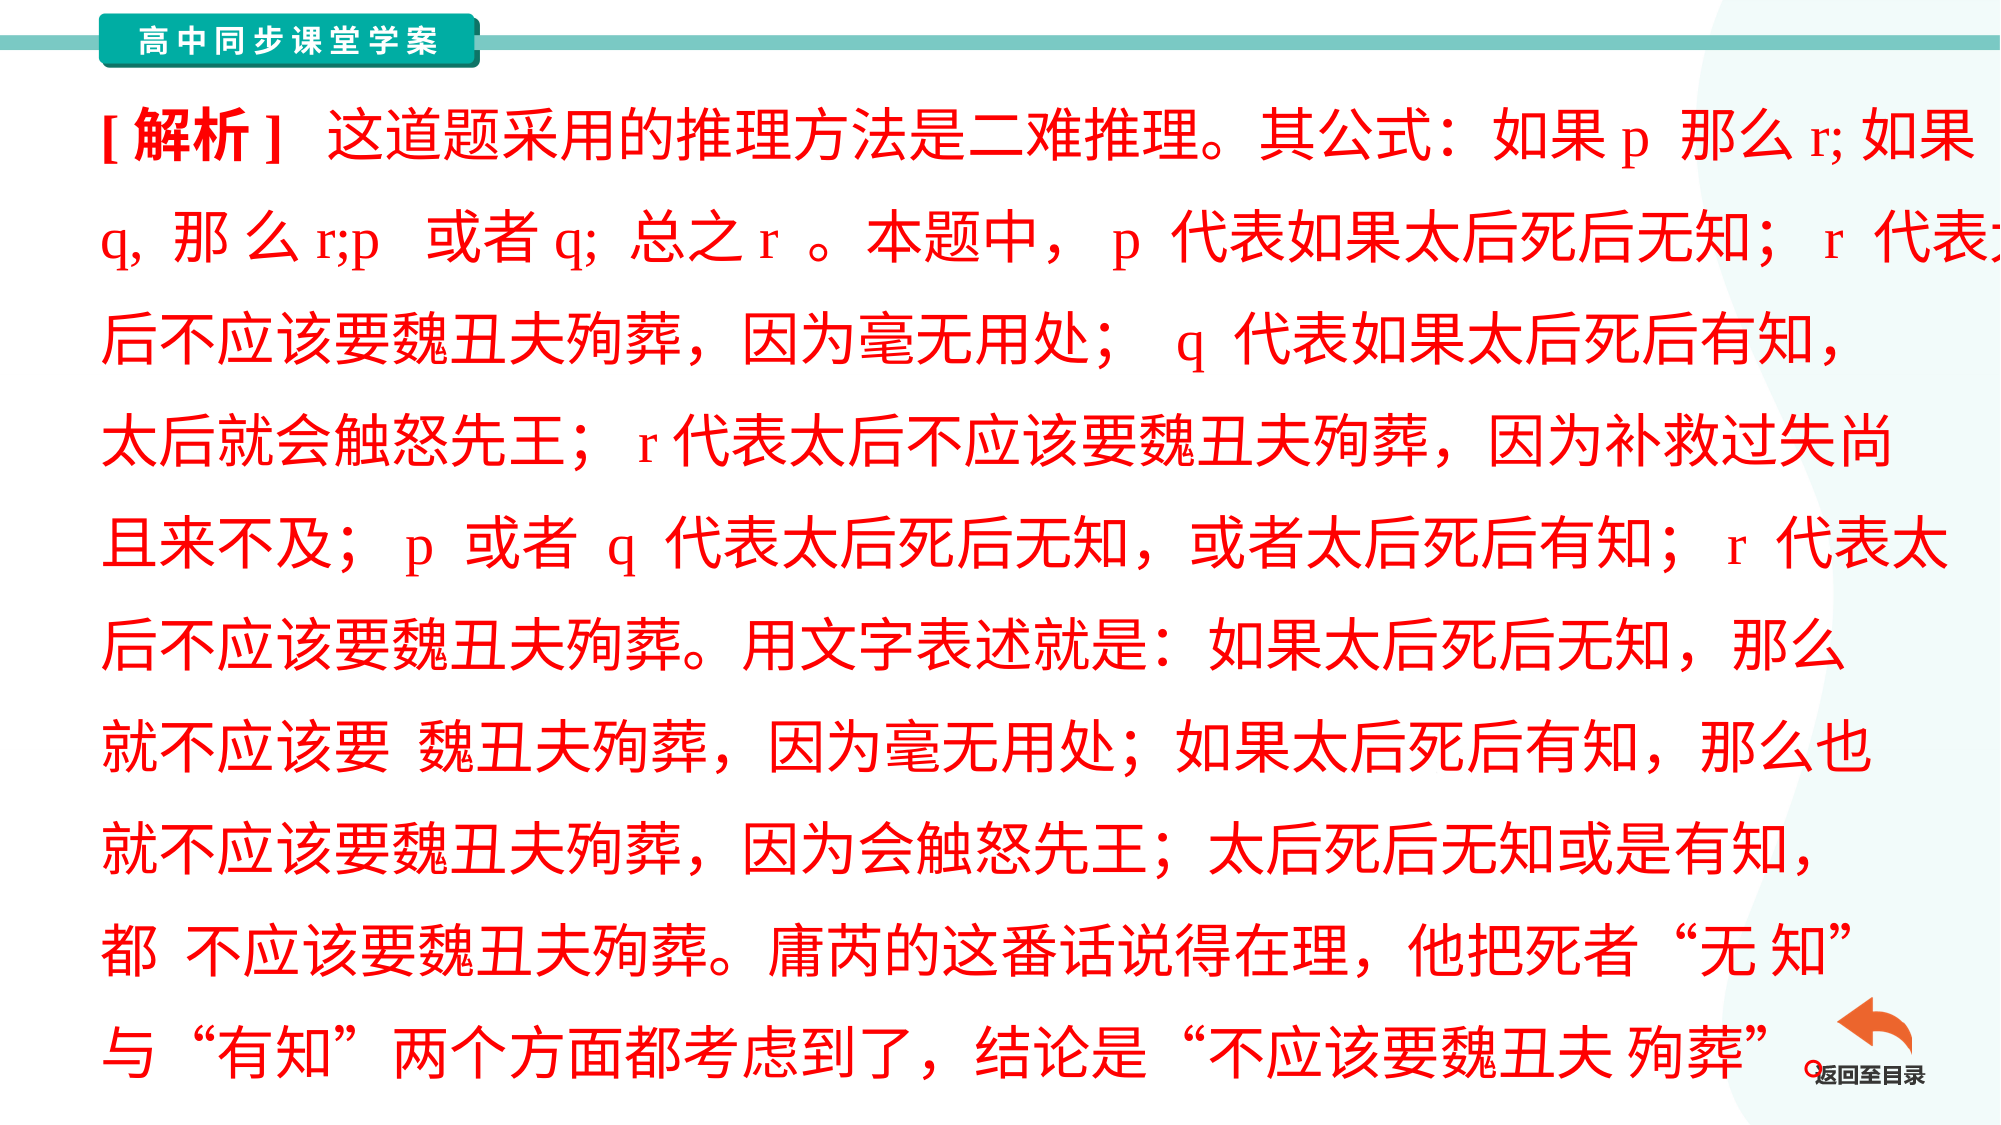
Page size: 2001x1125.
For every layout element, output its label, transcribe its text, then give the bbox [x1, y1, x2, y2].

picture [0, 0, 2000, 1125]
text_box [解析] 这道题采用的推理方法是二难推理。其公式：如果p 那么r;如果 q, 那 么r;p 或者q; 总之r 。本题中，p 代表如果太后死后无知；r 代表太 后不应该要魏丑夫殉葬，因为毫无用处； q 代表如果太后死后有知， 太后就会触怒先王；r代表太后不应该要魏丑夫殉葬，因为补救过失尚 且来不及；p 或者 q 代表太后死后无知，或者太后死后有知；r 代表太 后不应该要魏丑夫殉葬。用文字表述就是：如果太后死后无知，那么 就不应该要 魏丑夫殉葬，因为毫无用处；如果太后死后有知，那么也 就不应该要魏丑夫殉葬，因为会触怒先王；太后死后无知或是有知， 都 不应该要魏丑夫殉葬。庸芮的这番话说得在理，他把死者“无 知” 与“有知”两个方面都考虑到了，结论是“不应该要魏丑夫 殉葬”。 [100, 65, 1899, 1087]
